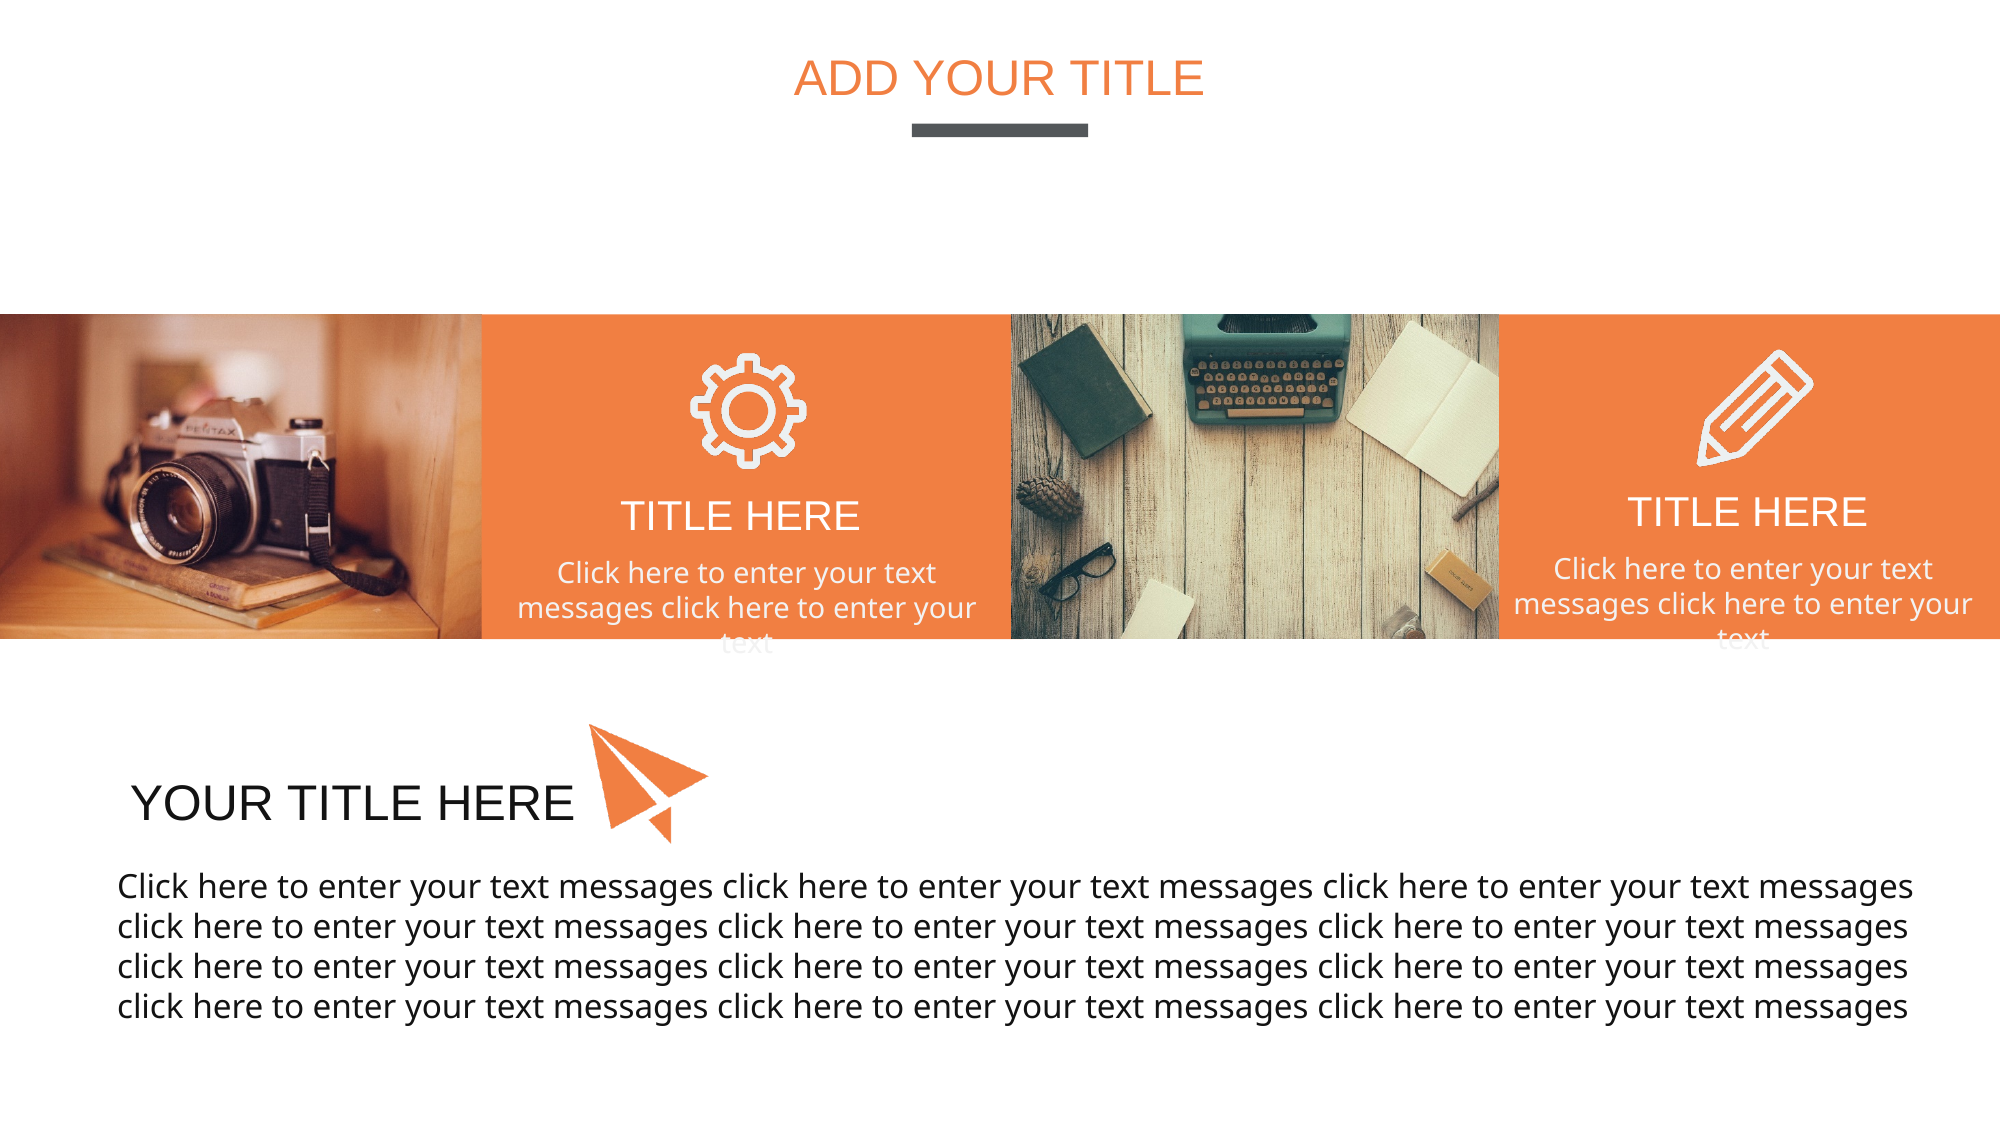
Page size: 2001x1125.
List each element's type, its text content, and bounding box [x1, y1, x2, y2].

text_box Click here to enter your text messages click here to enter your text [1484, 543, 2000, 663]
picture [0, 314, 482, 640]
picture [681, 343, 815, 477]
text_box Click here to enter your text messages click here to enter your text messages click here to enter your text messages click here to enter your text messages click here to enter your text messages click here to enter your text messages click here to enter your text messages click here to enter your text messages click here to enter your text messages click here to enter your text messages click here to enter your text messages click here to enter your text messages [102, 857, 1969, 1033]
text_box Click here to enter your text messages click here to enter your text [474, 546, 1019, 667]
text_box [480, 312, 1012, 546]
picture [580, 715, 717, 853]
text_box YOUR TITLE HERE [115, 763, 574, 838]
text_box [910, 121, 1090, 139]
text_box [1497, 312, 2000, 543]
picture [1696, 348, 1814, 467]
text_box TITLE HERE [605, 481, 888, 546]
text_box ADD YOUR TITLE [779, 37, 1221, 113]
text_box TITLE HERE [1612, 477, 1895, 543]
picture [1011, 314, 1499, 640]
